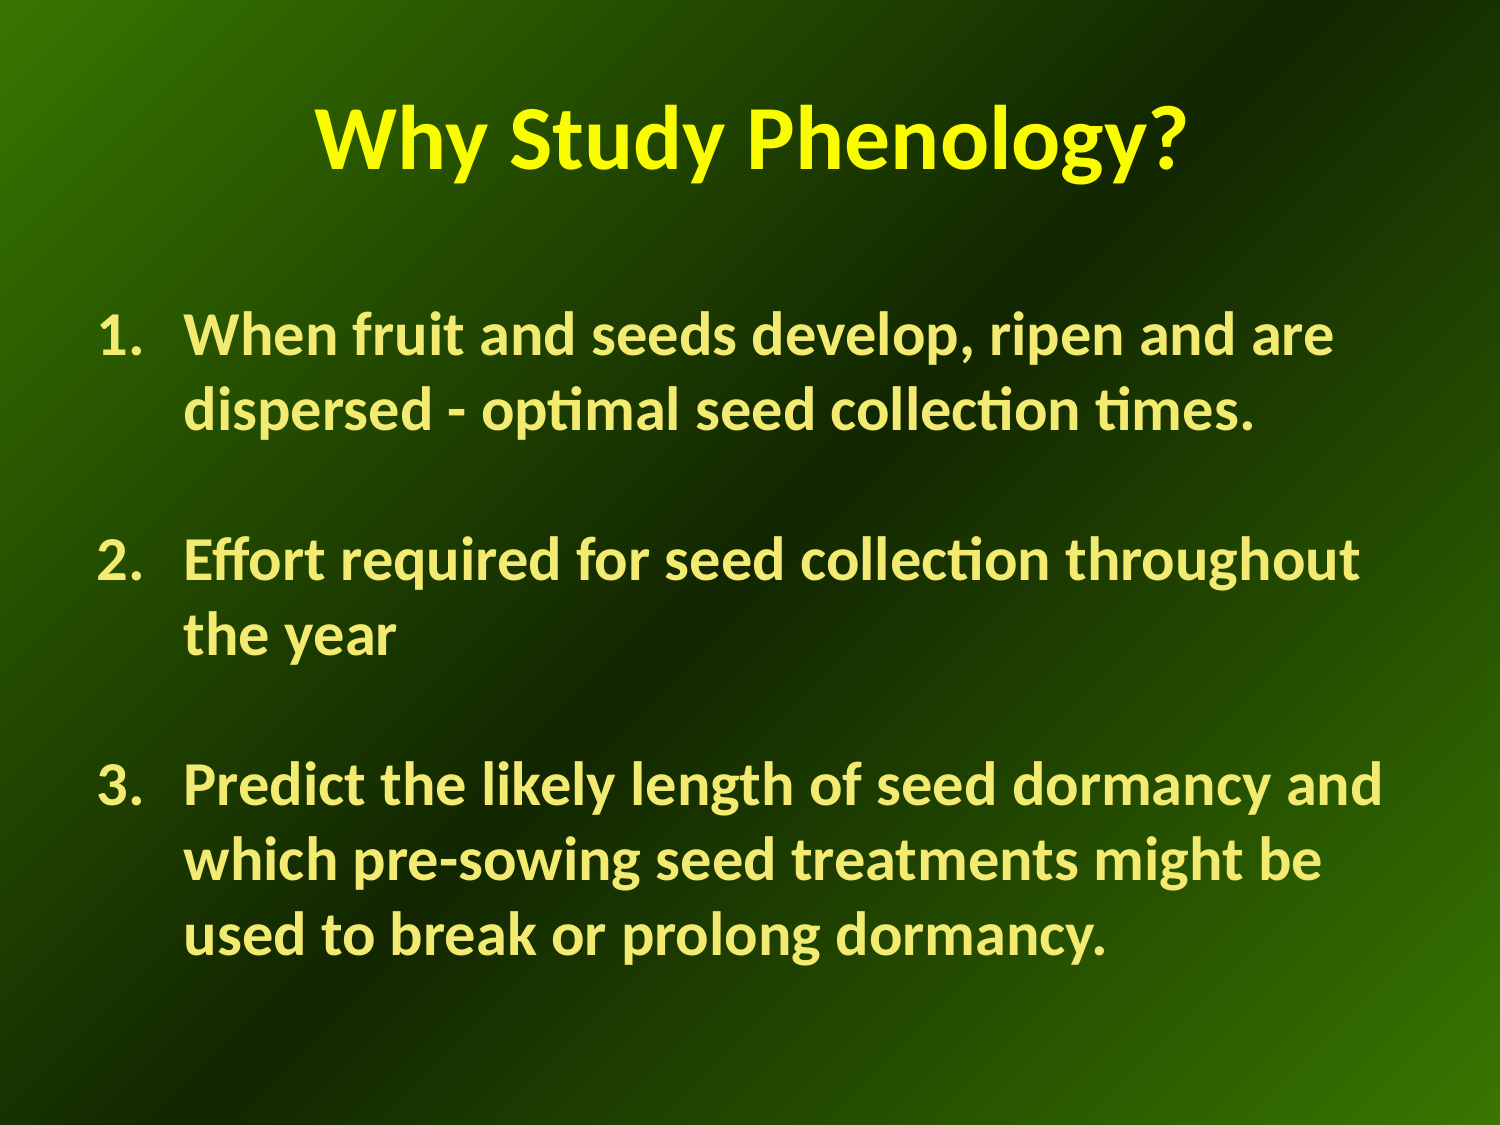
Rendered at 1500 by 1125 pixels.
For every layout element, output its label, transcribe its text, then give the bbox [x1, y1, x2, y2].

title 1. When fruit and seeds develop, ripen and are dispersed - optimal seed collection times. 2. Effort required for seed collection throughout the year 3. Predict the likely length of seed dormancy and which pre-sowing seed treatments might be used to break or prolong dormancy. [82, 234, 1430, 1102]
text_box Why Study Phenology? [17, 70, 1489, 195]
